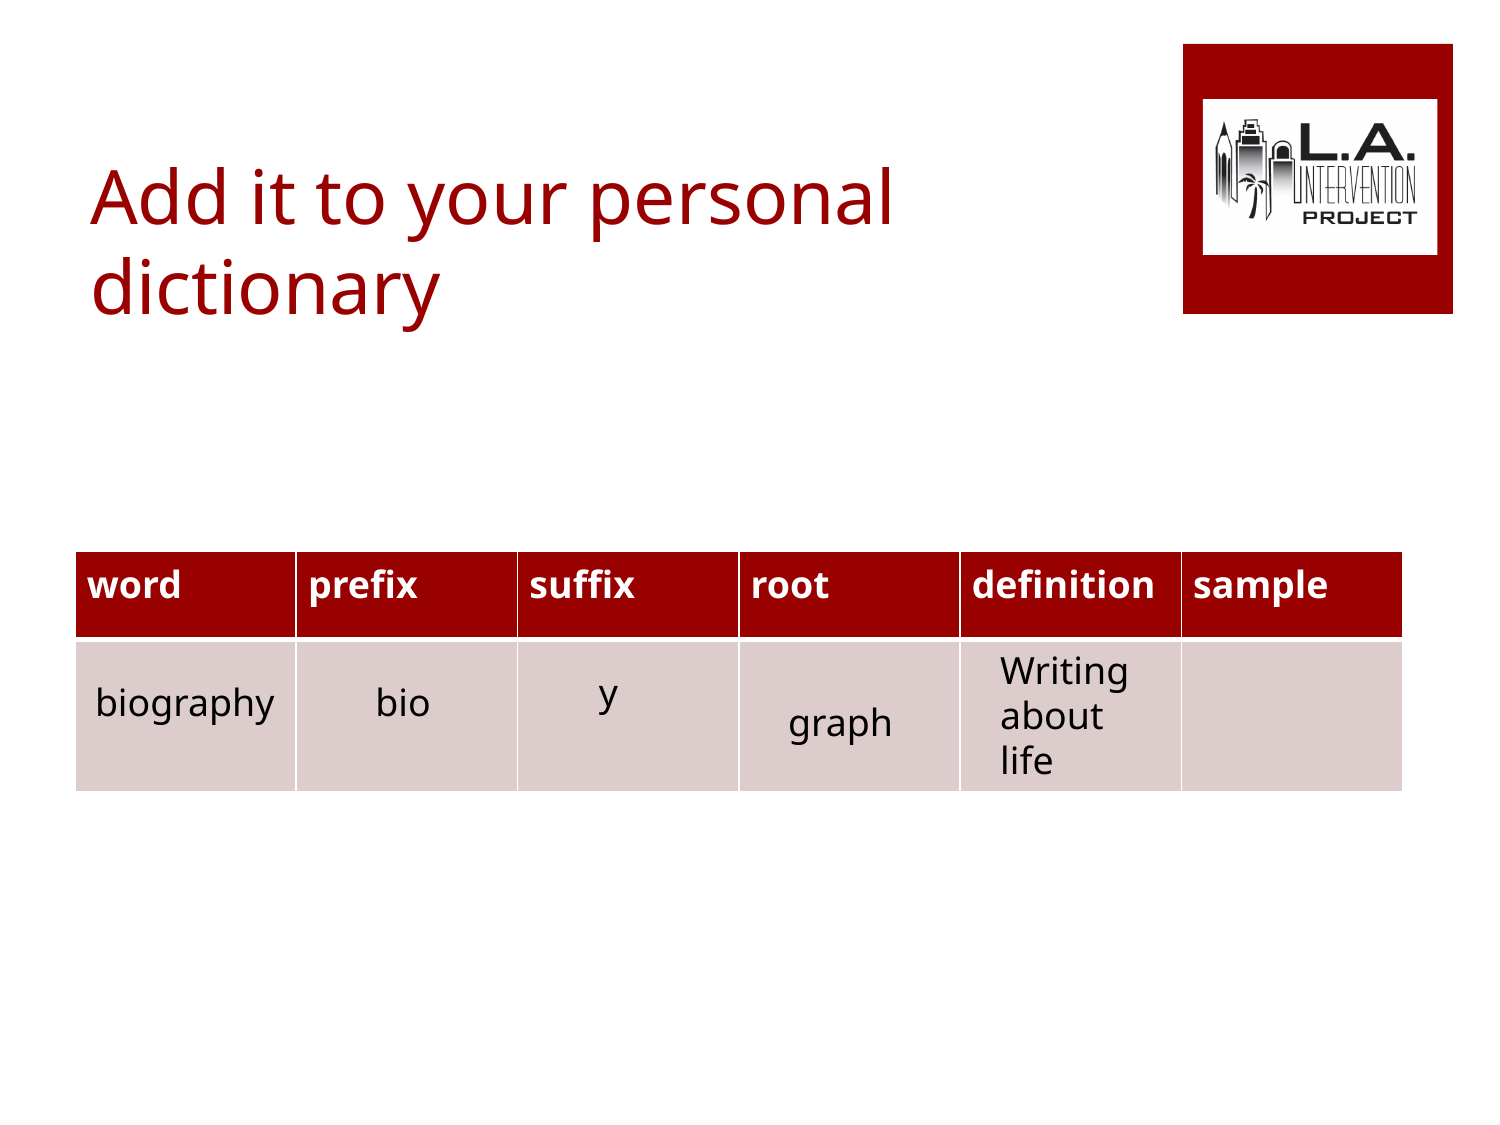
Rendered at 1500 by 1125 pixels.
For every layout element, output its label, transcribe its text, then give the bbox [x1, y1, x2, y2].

table_header definition [961, 552, 1181, 637]
picture [1202, 99, 1438, 255]
table_cell [1182, 642, 1402, 791]
text_box bio [360, 671, 446, 732]
table_header sample [1182, 552, 1402, 637]
table_cell [740, 642, 959, 791]
table_cell [518, 642, 738, 791]
table_cell [961, 642, 1181, 791]
text_box Writing about life [985, 640, 1233, 790]
table_cell [76, 642, 295, 791]
title Add it to your personal dictionary [75, 149, 1143, 338]
table_header word [76, 552, 295, 637]
text_box graph [773, 691, 909, 752]
table_cell [297, 642, 517, 791]
table_header suffix [518, 552, 738, 637]
text_box biography [80, 671, 290, 732]
table_header prefix [297, 552, 517, 637]
table_header root [740, 552, 959, 637]
text_box y [584, 661, 634, 721]
